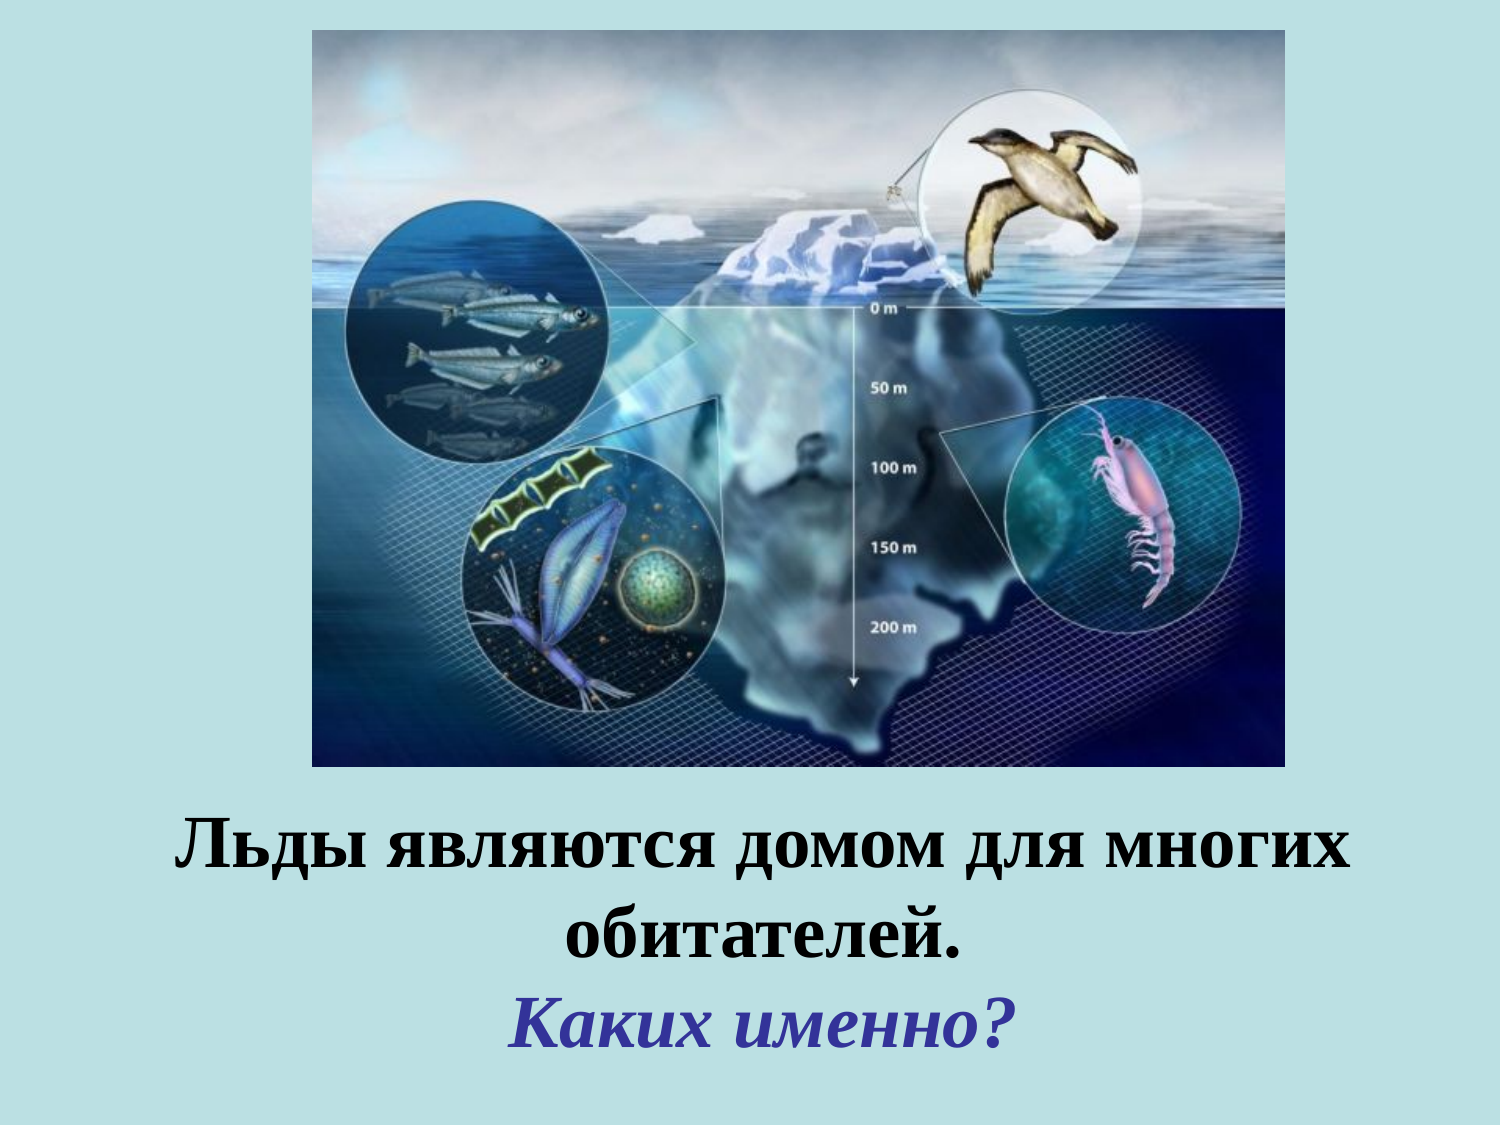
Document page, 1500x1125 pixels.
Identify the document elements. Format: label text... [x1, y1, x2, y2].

picture [312, 30, 1286, 768]
title Льды являются домом для многих обитателей. Каких именно? [88, 833, 1439, 1022]
